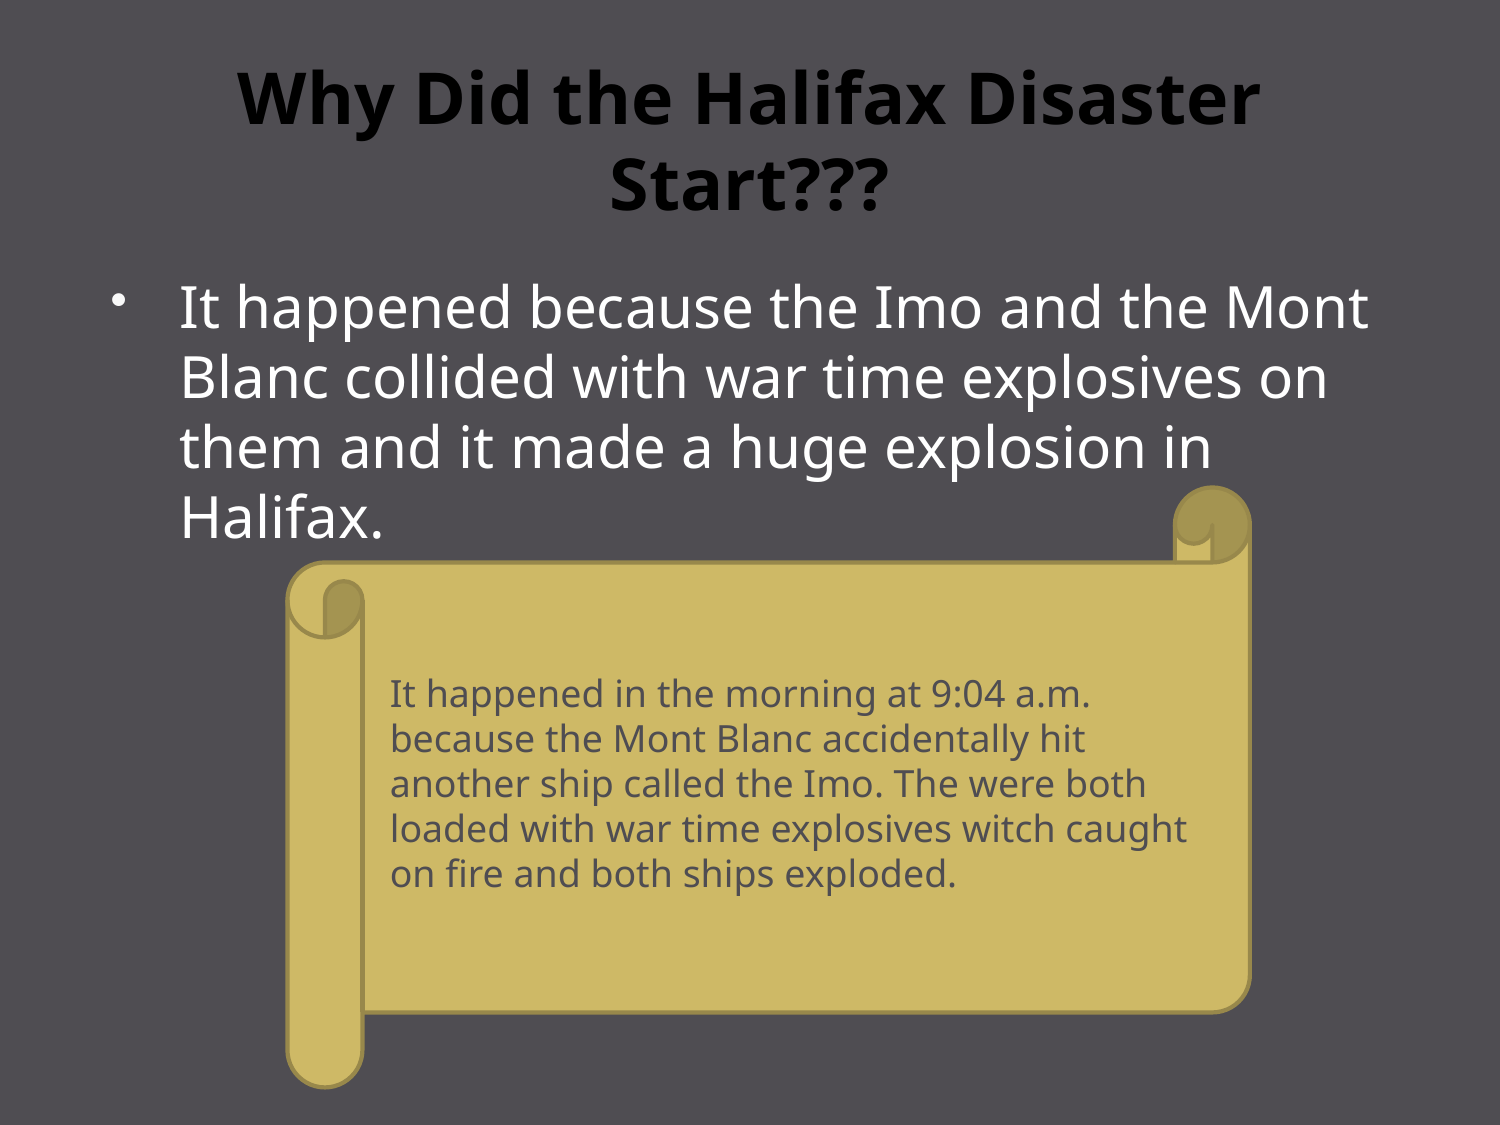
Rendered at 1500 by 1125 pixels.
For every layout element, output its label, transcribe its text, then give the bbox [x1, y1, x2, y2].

title Why Did the Halifax Disaster Start??? [75, 45, 1425, 233]
list It happened because the Imo and the Mont Blanc collided with war time explosives on them and it made a huge explosion in Halifax. [75, 262, 1425, 1035]
text_box [285, 485, 1252, 1090]
text_box It happened in the morning at 9:04 a.m. because the Mont Blanc accidentally hit another ship called the Imo. The were both loaded with war time explosives witch caught on fire and both ships exploded. [374, 662, 1213, 903]
